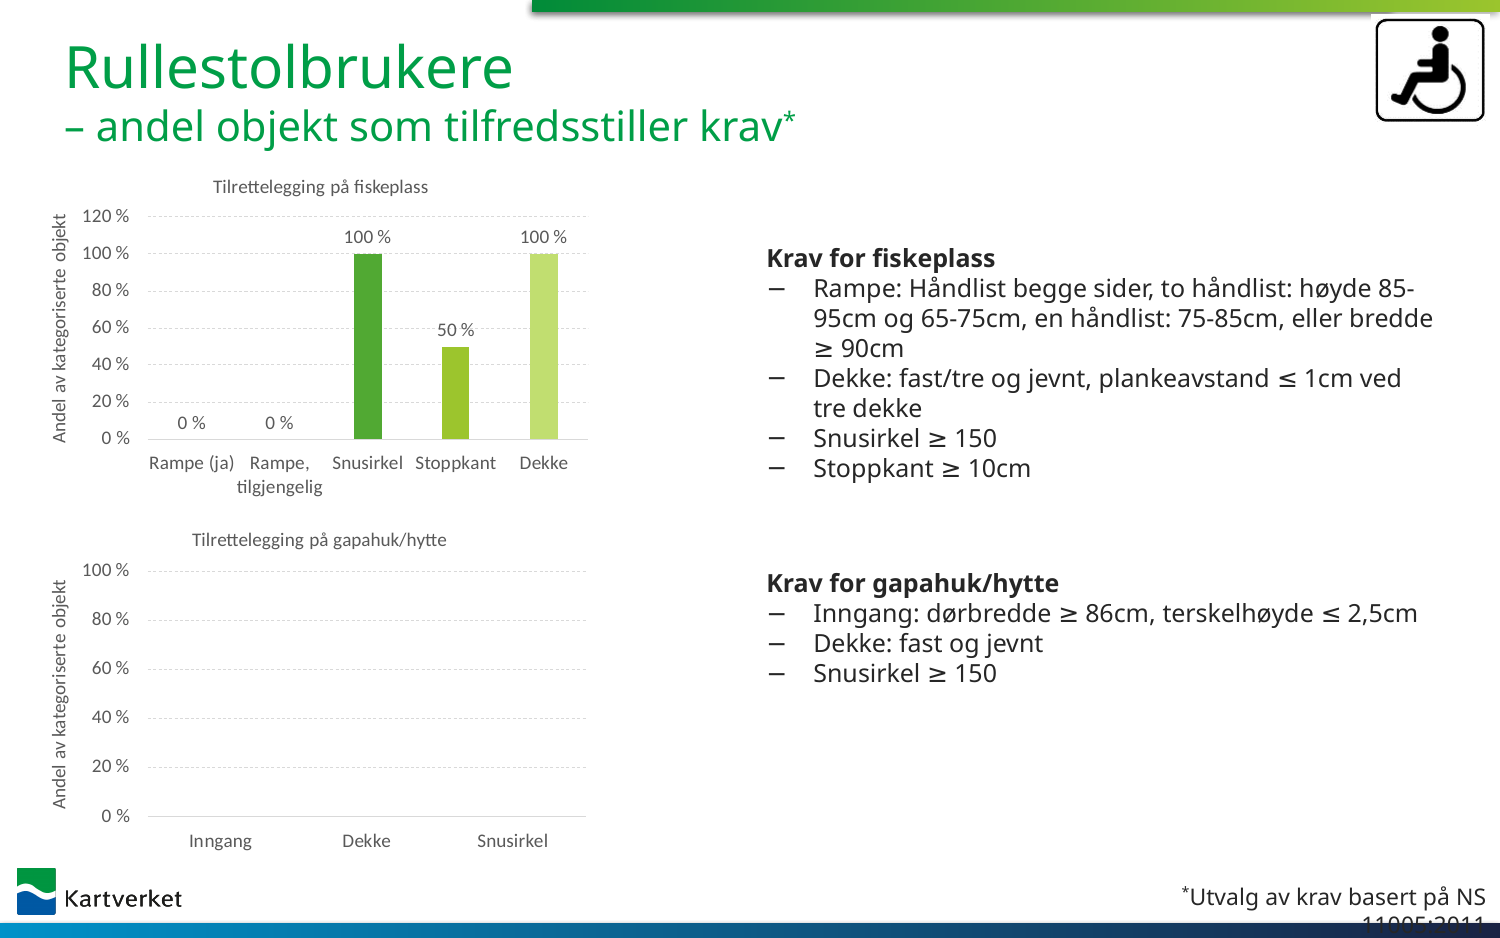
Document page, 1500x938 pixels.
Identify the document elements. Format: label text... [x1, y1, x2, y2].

picture [41, 166, 599, 505]
text_box Krav for gapahuk/hytte Inngang: dørbredde ≥ 86cm, terskelhøyde ≤ 2,5cm Dekke: fast og jevnt Snusirkel ≥ 150 [751, 560, 1452, 695]
text_box Rullestolbrukere – andel objekt som tilfredsstiller krav* [49, 29, 1431, 158]
text_box Krav for fiskeplass Rampe: Håndlist begge sider, to håndlist: høyde 85-95cm og 65-75cm, en håndlist: 75-85cm, eller bredde ≥ 90cm Dekke: fast/tre og jevnt, plankeavstand ≤ 1cm ved tre dekke Snusirkel ≥ 150 Stoppkant ≥ 10cm [751, 235, 1452, 490]
text_box *Utvalg av krav basert på NS 11005:2011 [1068, 873, 1500, 938]
picture [41, 520, 597, 859]
picture [1371, 13, 1491, 127]
